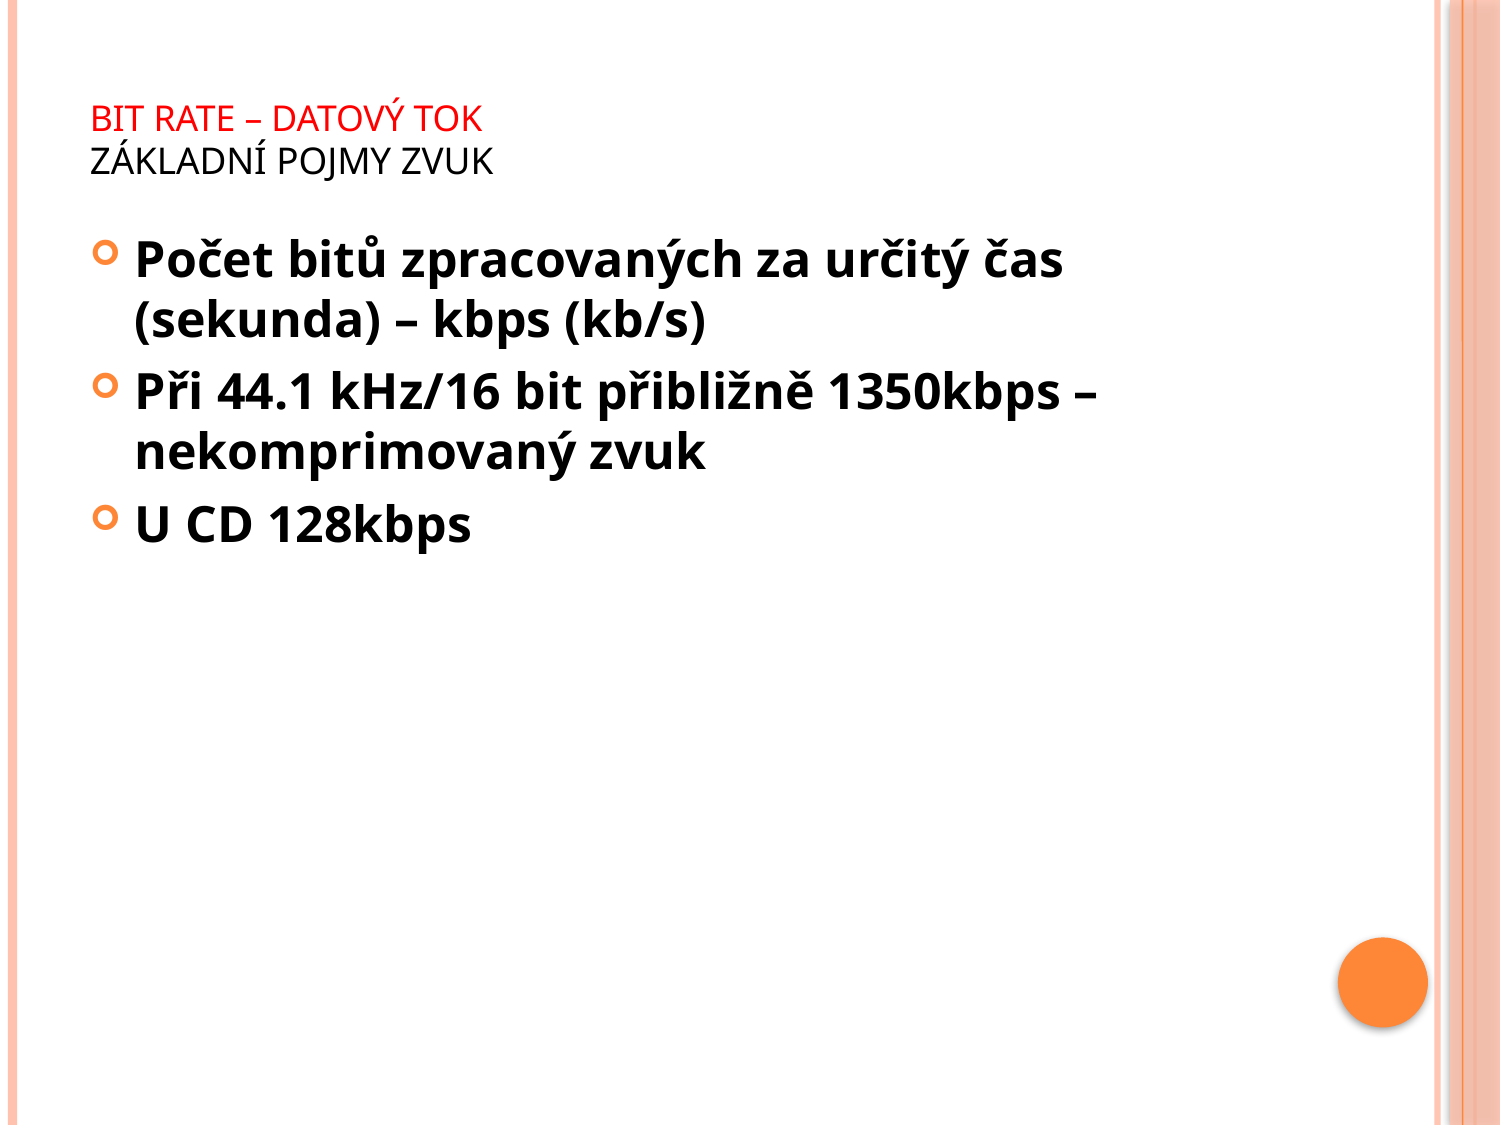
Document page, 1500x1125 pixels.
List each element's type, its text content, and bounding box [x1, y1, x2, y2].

title Bit Rate – datový tok Základní pojmy zvuk [75, 45, 1300, 219]
list Počet bitů zpracovaných za určitý čas (sekunda) – kbps (kb/s) Při 44.1 kHz/16 bit přibližně 1350kbps – nekomprimovaný zvuk U CD 128kbps [75, 219, 1300, 1062]
